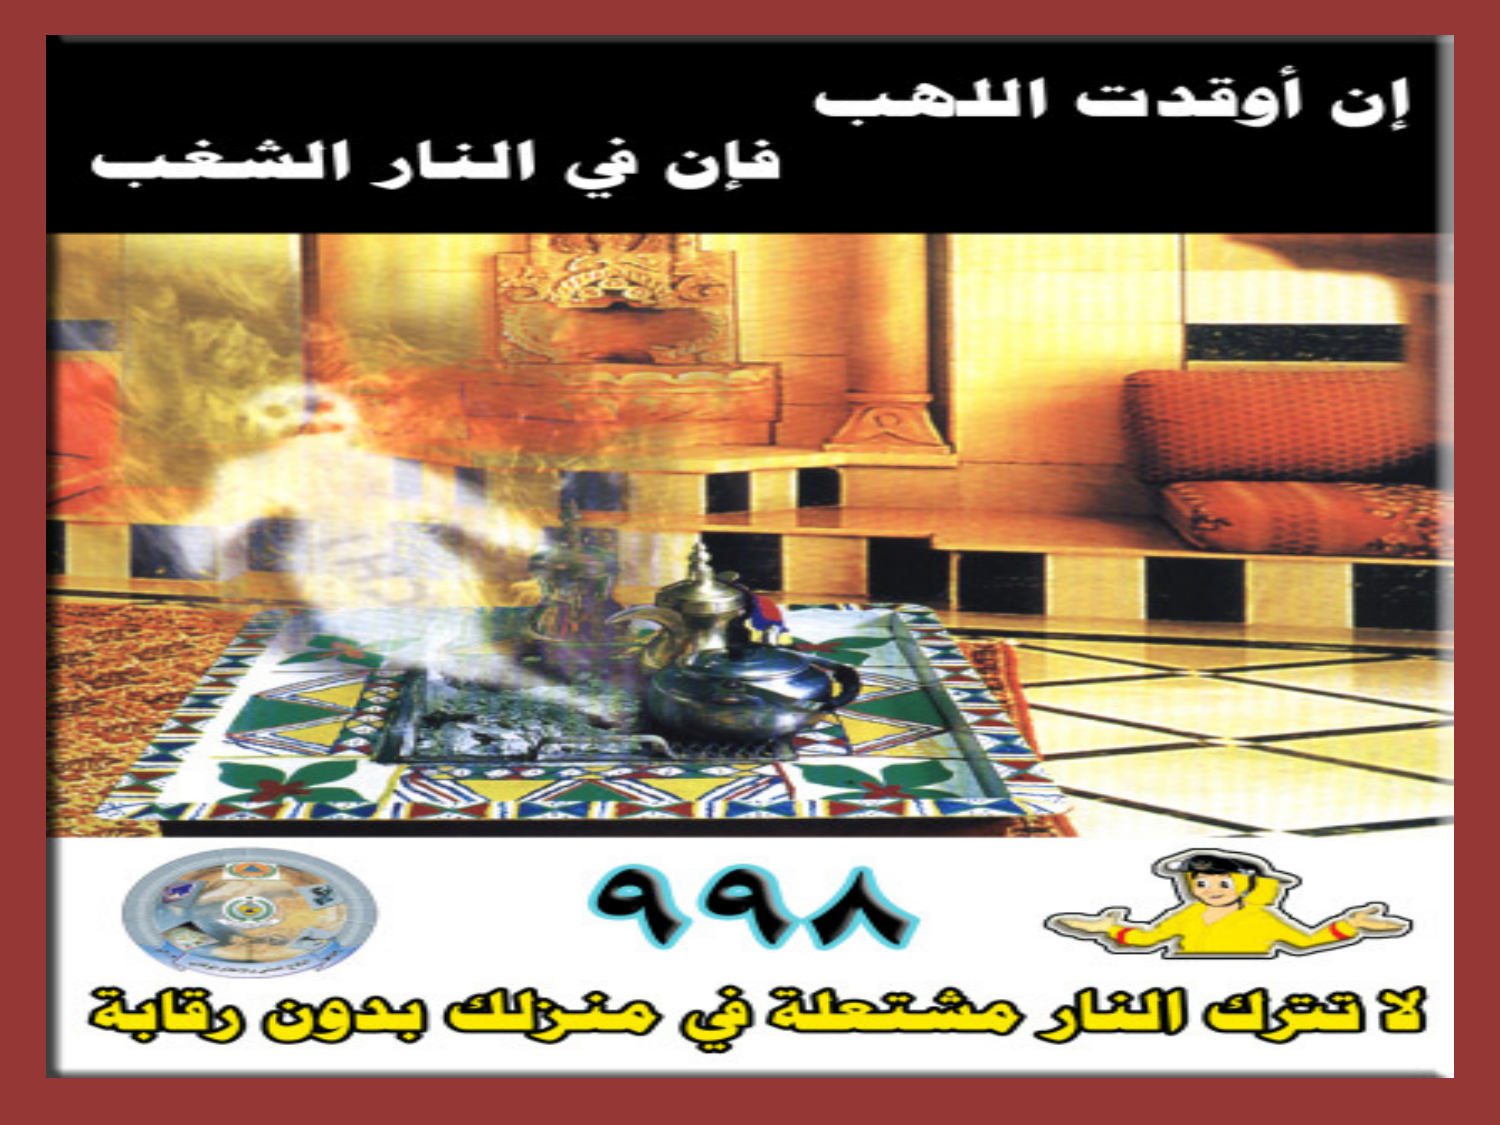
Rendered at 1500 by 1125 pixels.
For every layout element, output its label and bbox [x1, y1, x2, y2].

picture [46, 34, 1454, 1079]
